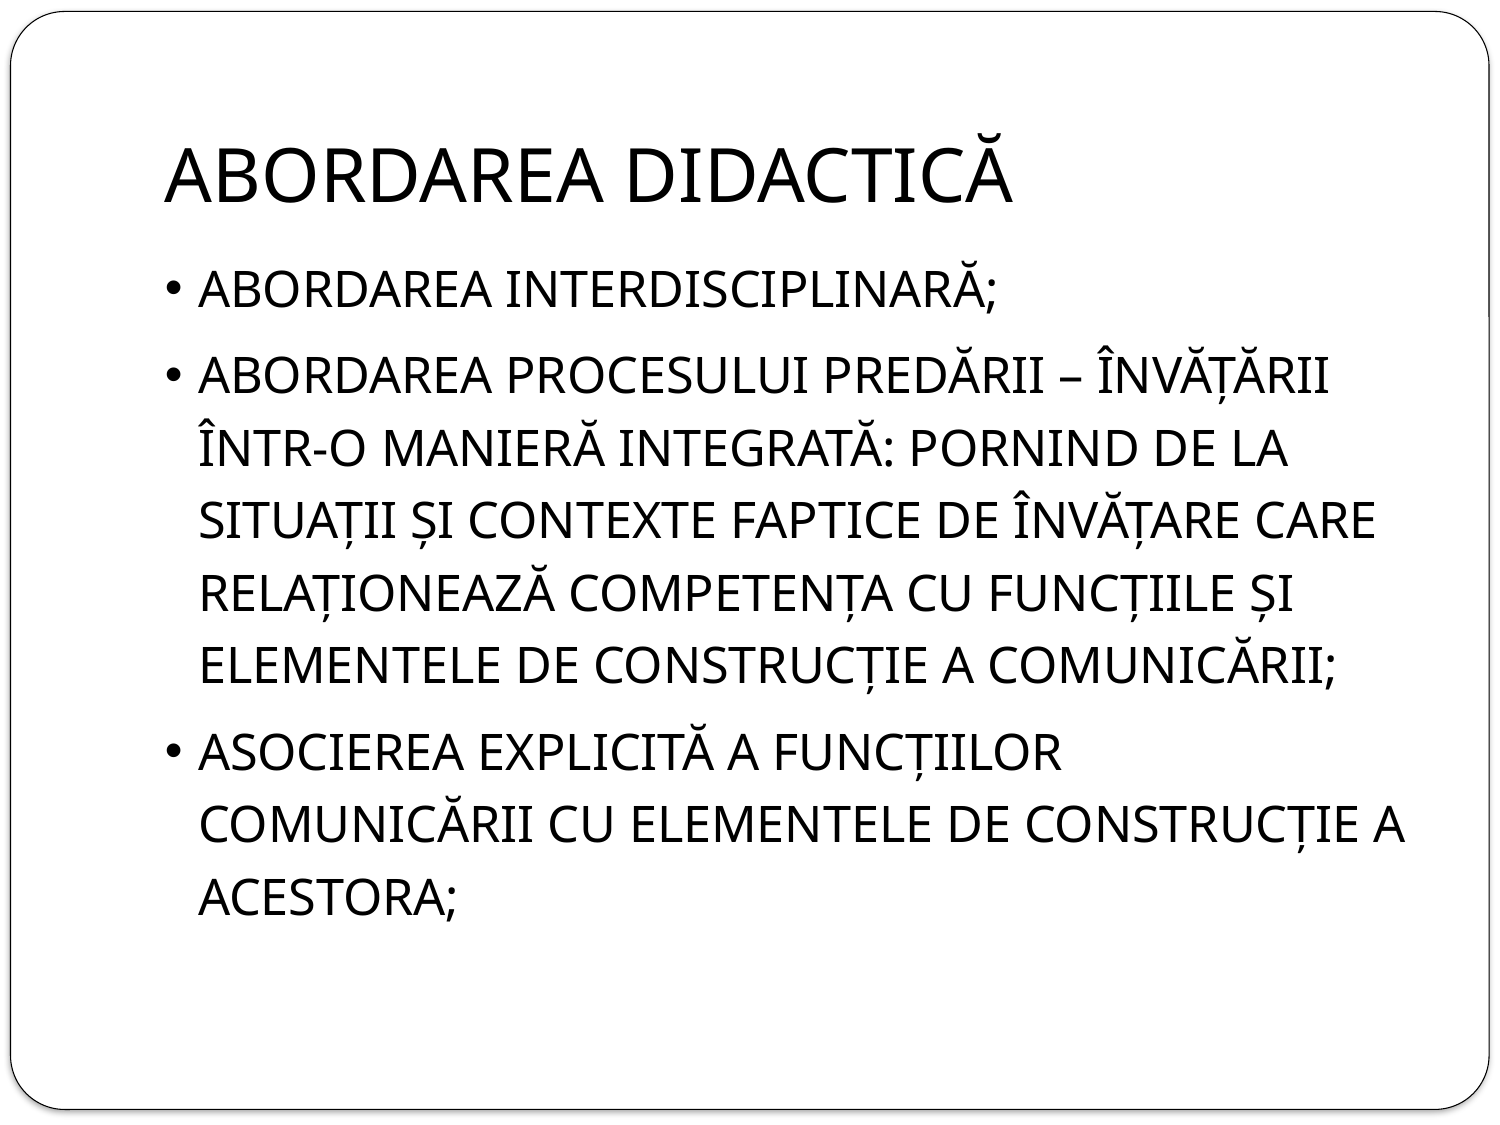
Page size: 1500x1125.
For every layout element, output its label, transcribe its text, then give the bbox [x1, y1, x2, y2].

list Abordarea interdisciplinară; Abordarea procesului predării – învățării într-o manieră integrată: pornind de la situații și contexte faptice de învățare care relaționează competența cu funcțiile și elementele de construcție a comunicării; Asocierea explicită a funcțiilor comunicării cu elementele de construcție a acestora; [150, 237, 1425, 988]
title Abordarea didactică [150, 45, 1425, 233]
